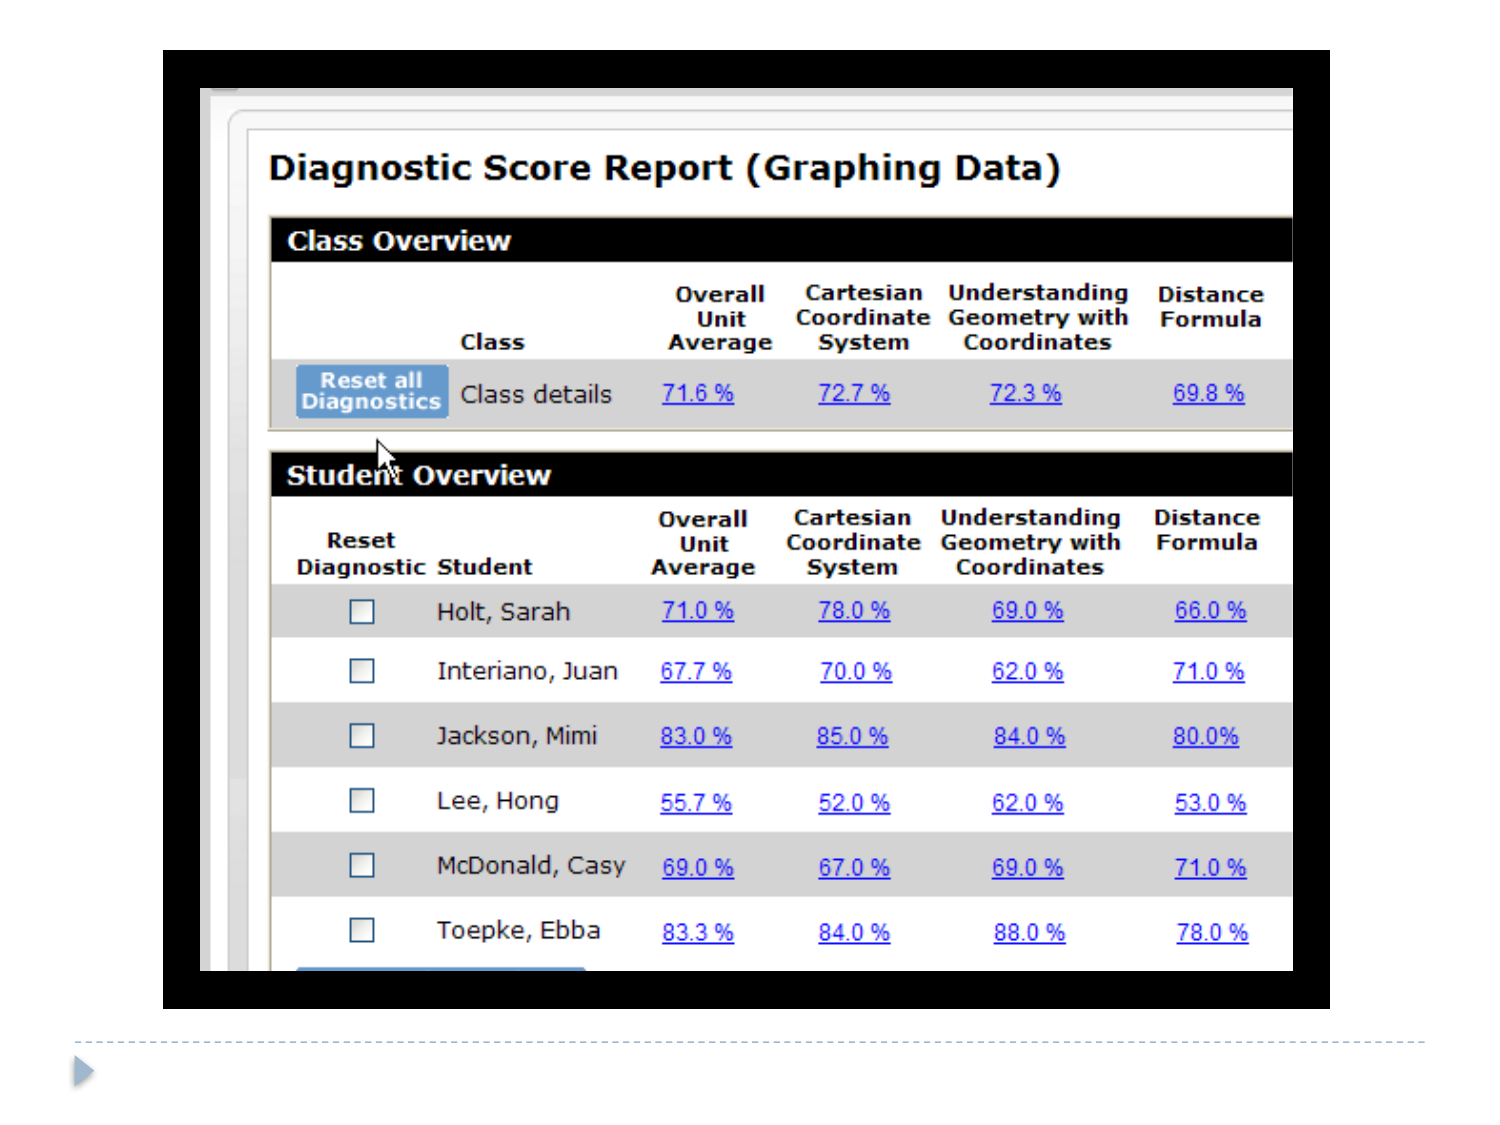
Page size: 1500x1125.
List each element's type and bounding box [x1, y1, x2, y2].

picture [199, 87, 1293, 972]
